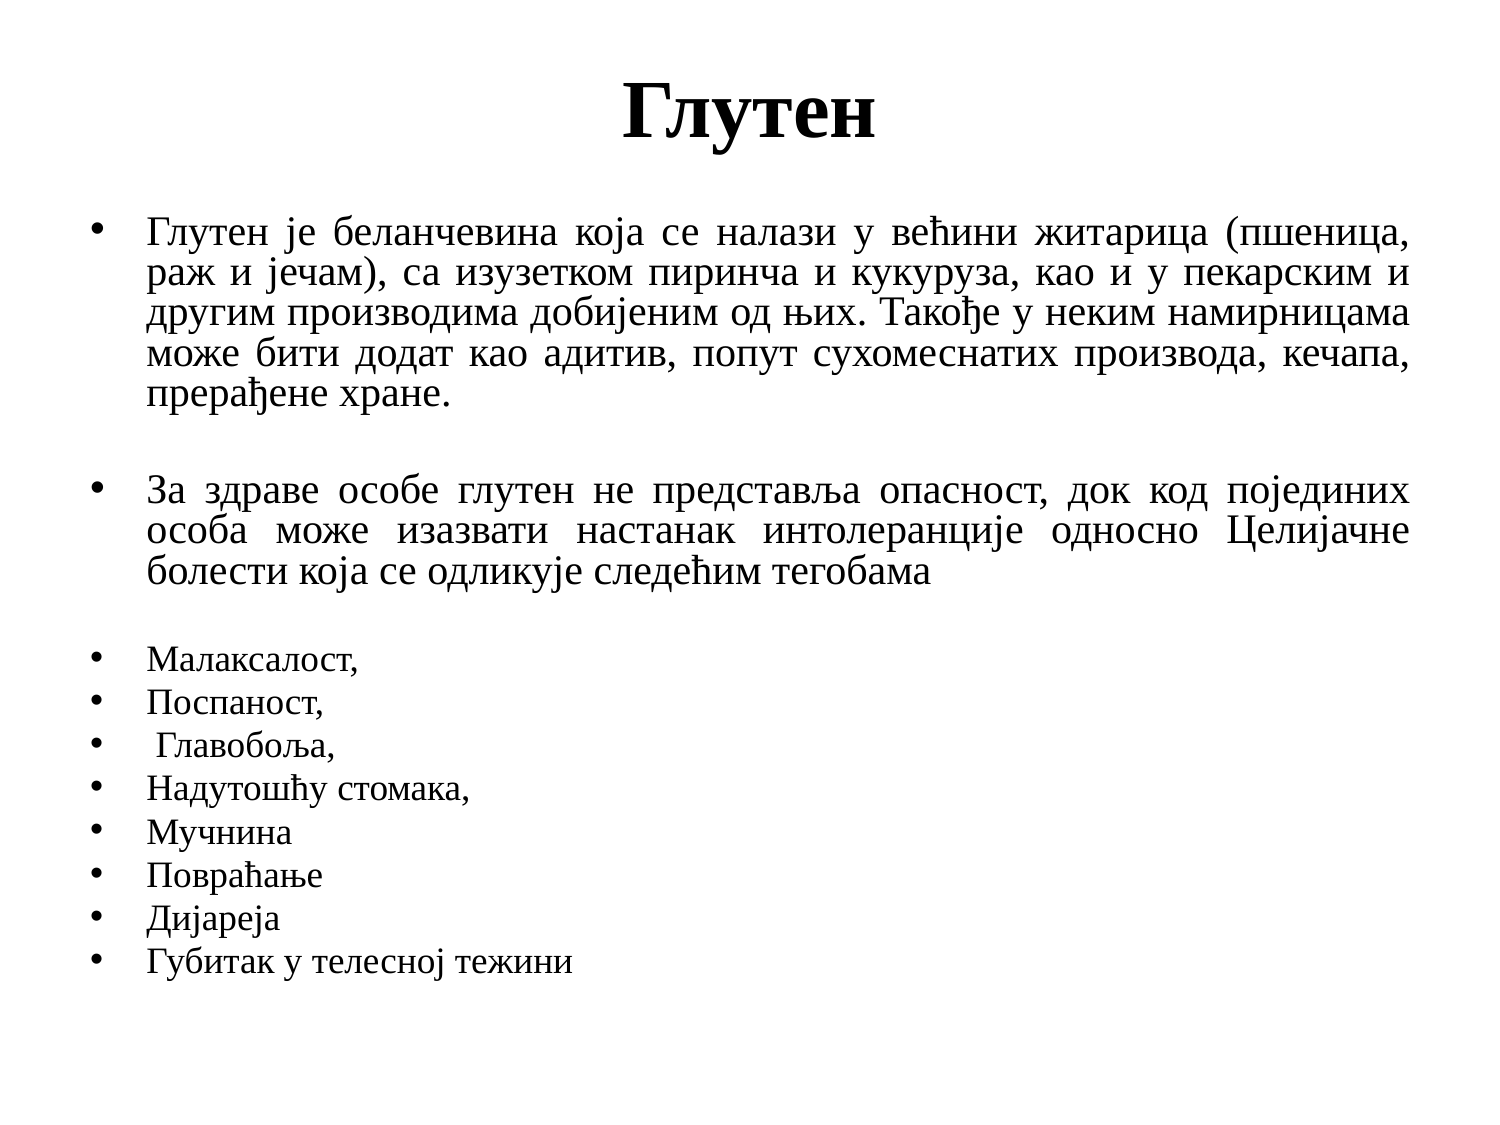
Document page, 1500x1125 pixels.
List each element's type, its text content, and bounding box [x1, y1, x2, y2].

title Глутен [75, 45, 1425, 152]
list Глутен је беланчевина која се налази у већини житарица (пшеница, раж и јечам), са изузетком пиринча и кукуруза, као и у пекарским и другим производима добијеним од њих. Такође у неким намирницама може бити додат као адитив, попут сухомеснатих производа, кечапа, прерађене хране. За здраве особе глутен не представља опасност, док код појединих особа може изазвати настанак интолеранције односно Целијачне болести која се одликује следећим тегобама Малаксалост, Поспаност, Главобоља, Надутошћу стомака, Мучнина Повраћање Дијареја Губитак у телесној тежини [75, 152, 1425, 1005]
